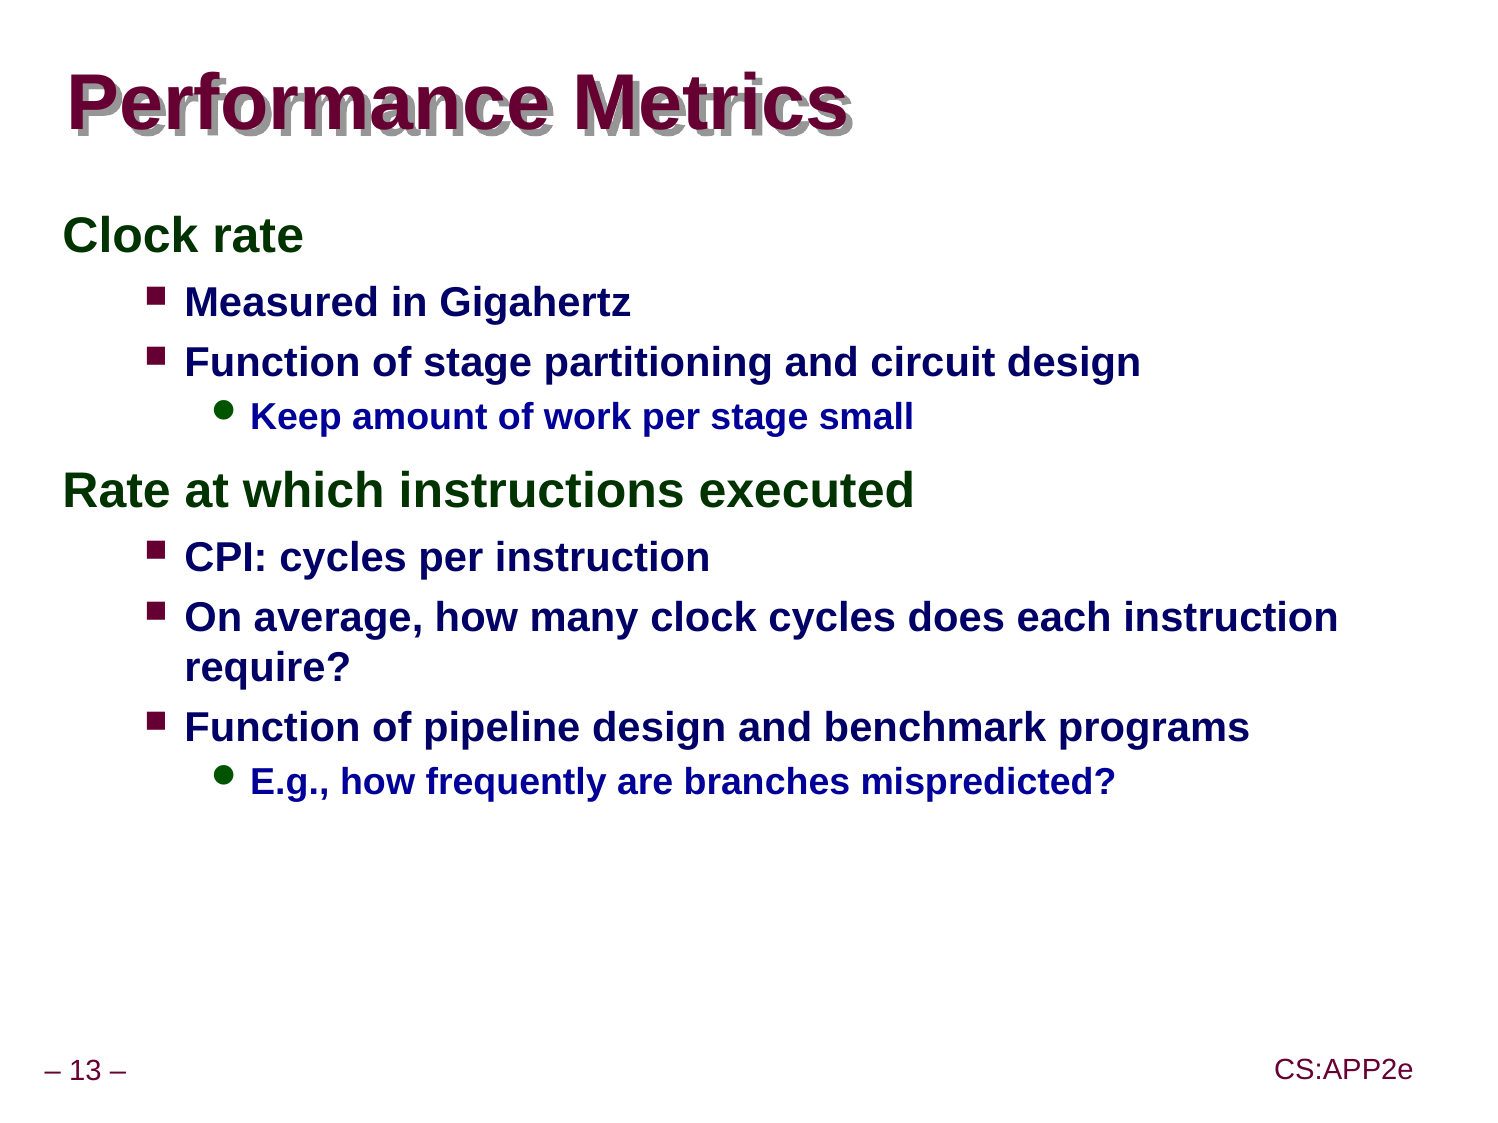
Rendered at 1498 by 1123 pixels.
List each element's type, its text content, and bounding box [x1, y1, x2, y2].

list Clock rate Measured in Gigahertz Function of stage partitioning and circuit design Keep amount of work per stage small Rate at which instructions executed CPI: cycles per instruction On average, how many clock cycles does each instruction require? Function of pipeline design and benchmark programs E.g., how frequently are branches mispredicted? [47, 199, 1409, 1056]
title Performance Metrics [66, 40, 1495, 169]
